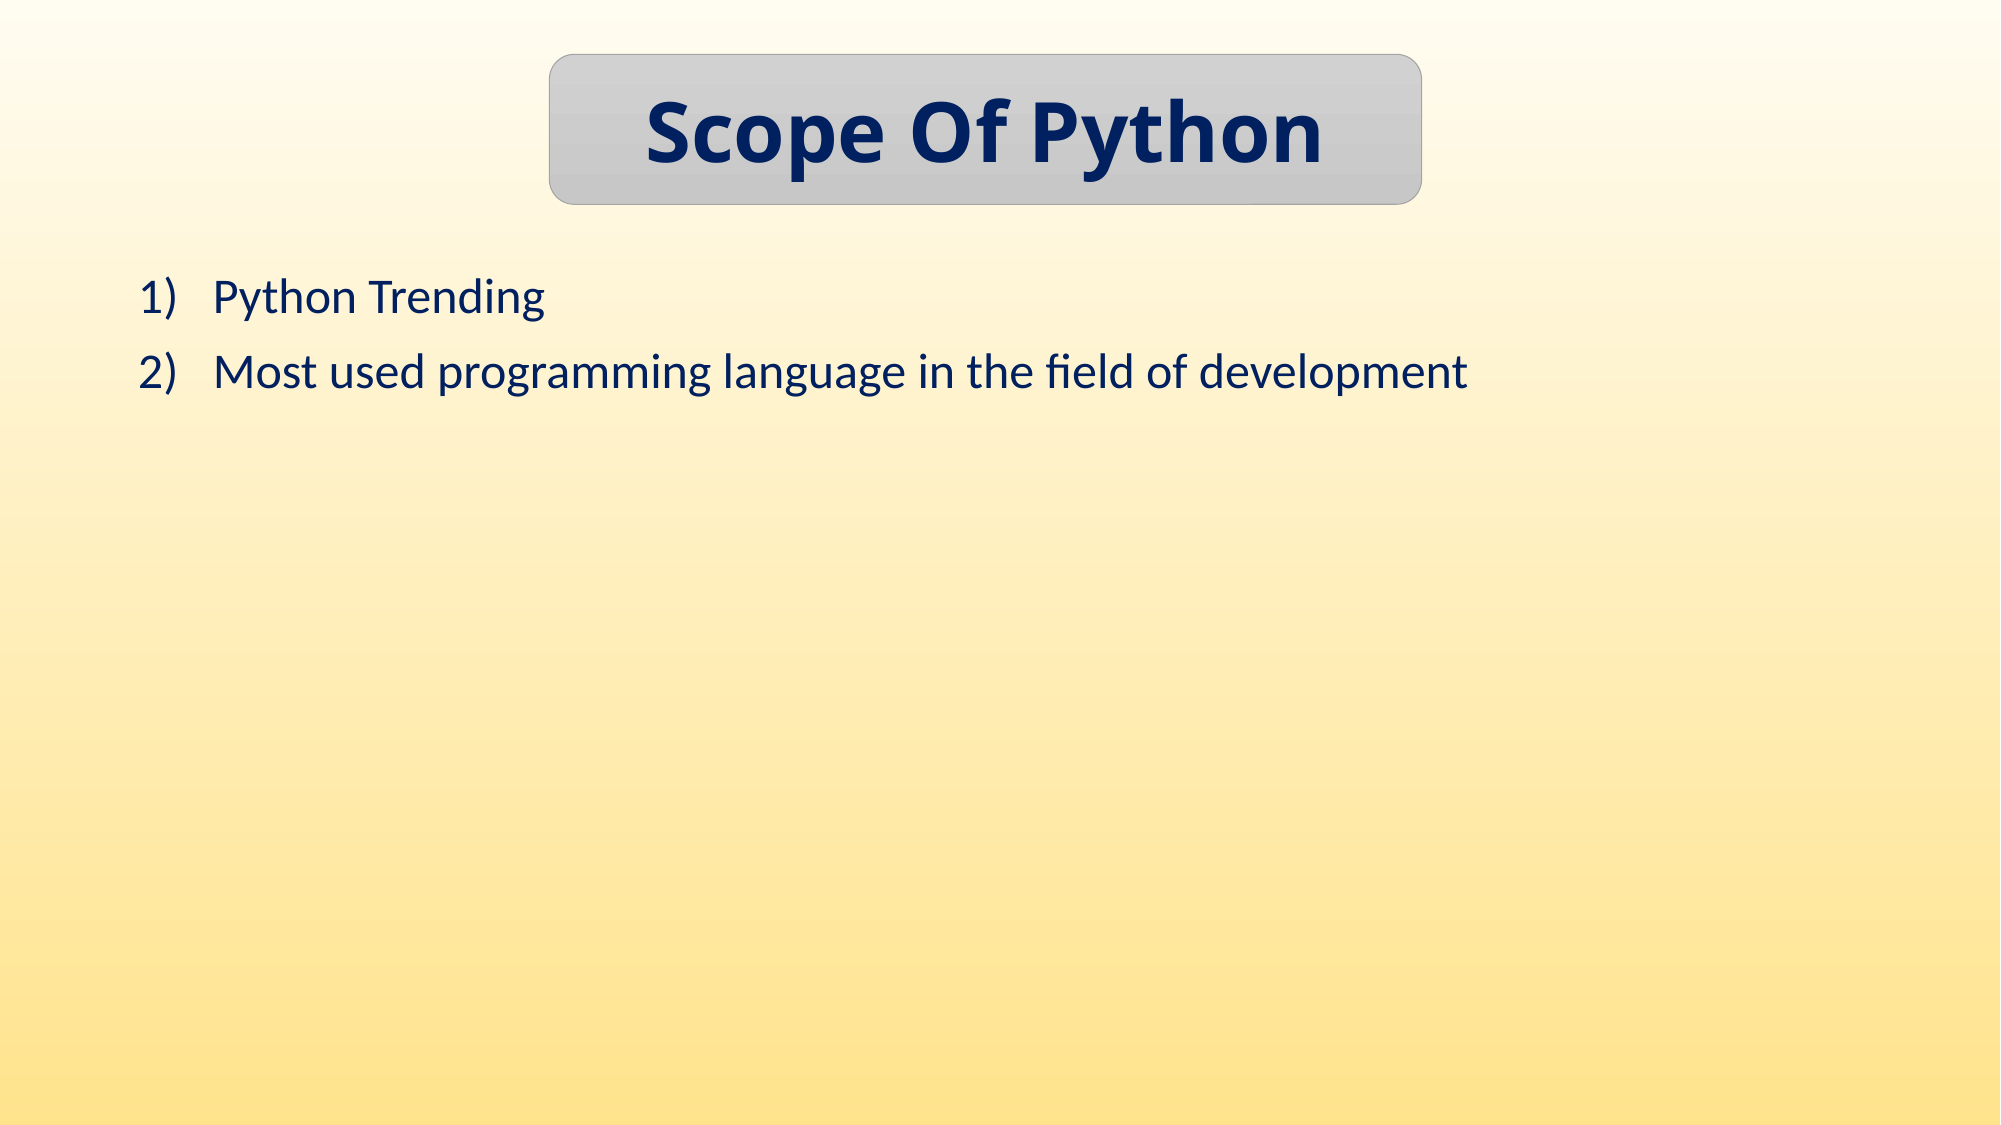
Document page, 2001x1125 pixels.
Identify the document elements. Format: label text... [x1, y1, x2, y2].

list Python Trending Most used programming language in the field of development [122, 263, 1848, 1090]
text_box Scope Of Python [548, 53, 1423, 205]
